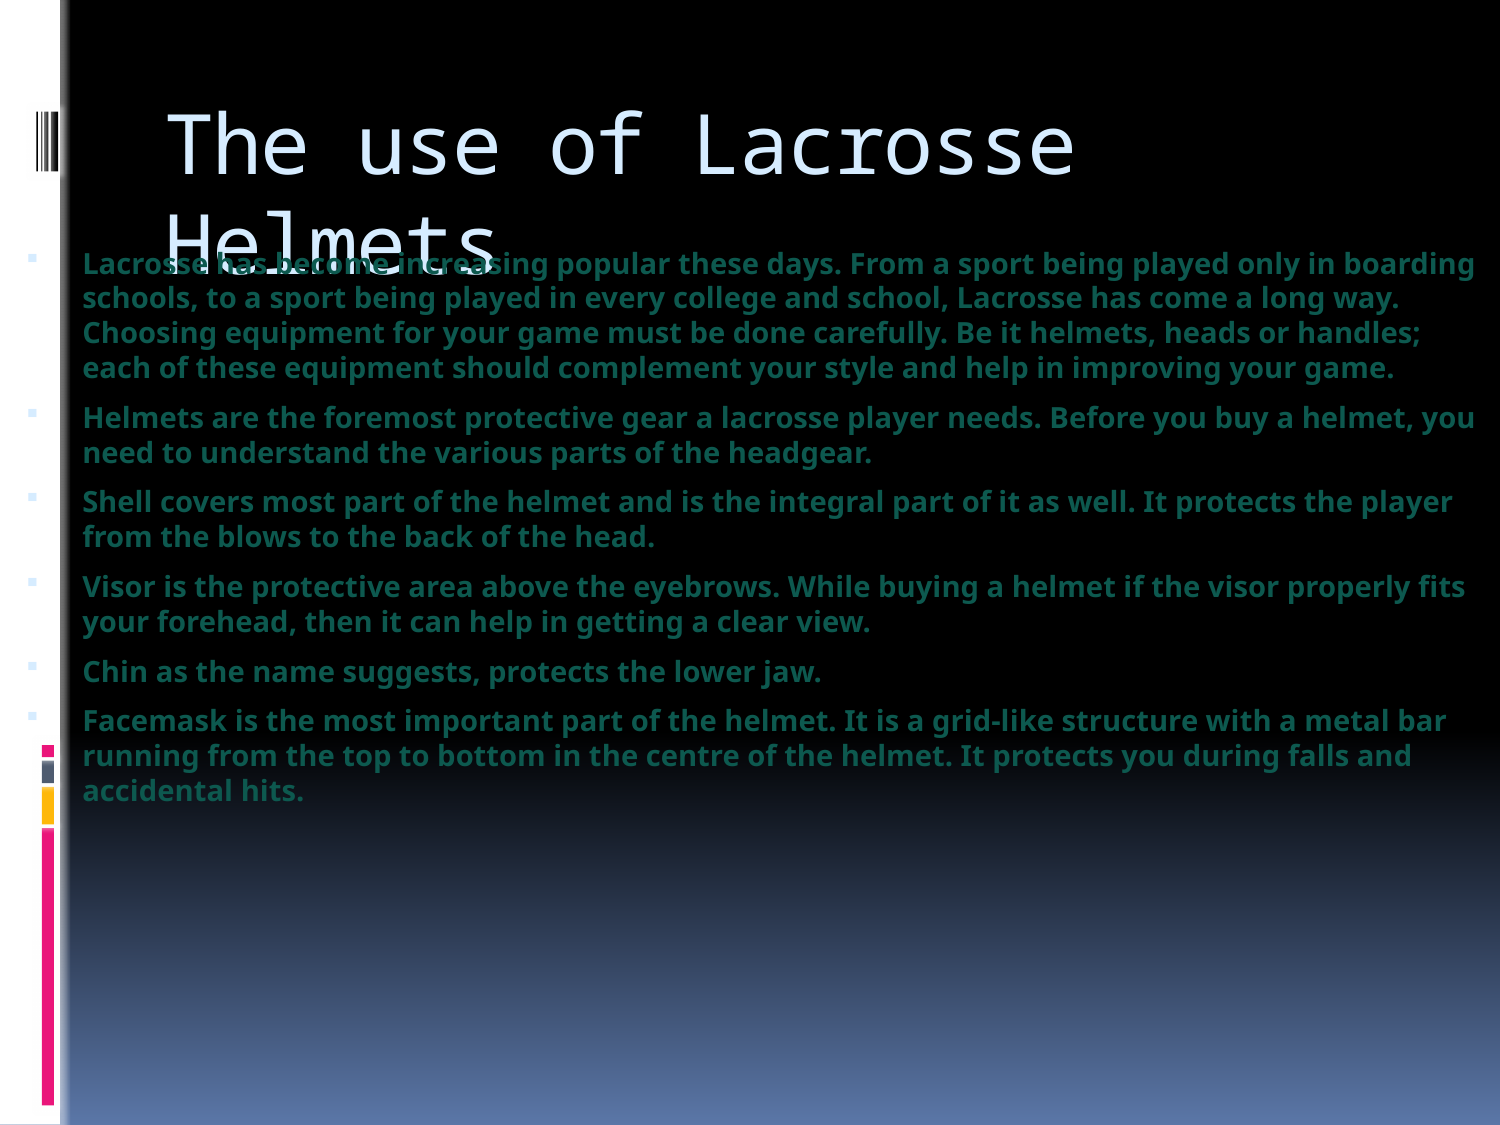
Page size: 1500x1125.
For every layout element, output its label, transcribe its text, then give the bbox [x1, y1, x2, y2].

list Lacrosse has become increasing popular these days. From a sport being played only in boarding schools, to a sport being played in every college and school, Lacrosse has come a long way. Choosing equipment for your game must be done carefully. Be it helmets, heads or handles; each of these equipment should complement your style and help in improving your game. Helmets are the foremost protective gear a lacrosse player needs. Before you buy a helmet, you need to understand the various parts of the headgear. Shell covers most part of the helmet and is the integral part of it as well. It protects the player from the blows to the back of the head. Visor is the protective area above the eyebrows. While buying a helmet if the visor properly fits your forehead, then it can help in getting a clear view. Chin as the name suggests, protects the lower jaw. Facemask is the most important part of the helmet. It is a grid-like structure with a metal bar running from the top to bottom in the centre of the helmet. It protects you during falls and accidental hits. [0, 237, 1500, 1125]
title The use of Lacrosse Helmets [150, 83, 1425, 234]
